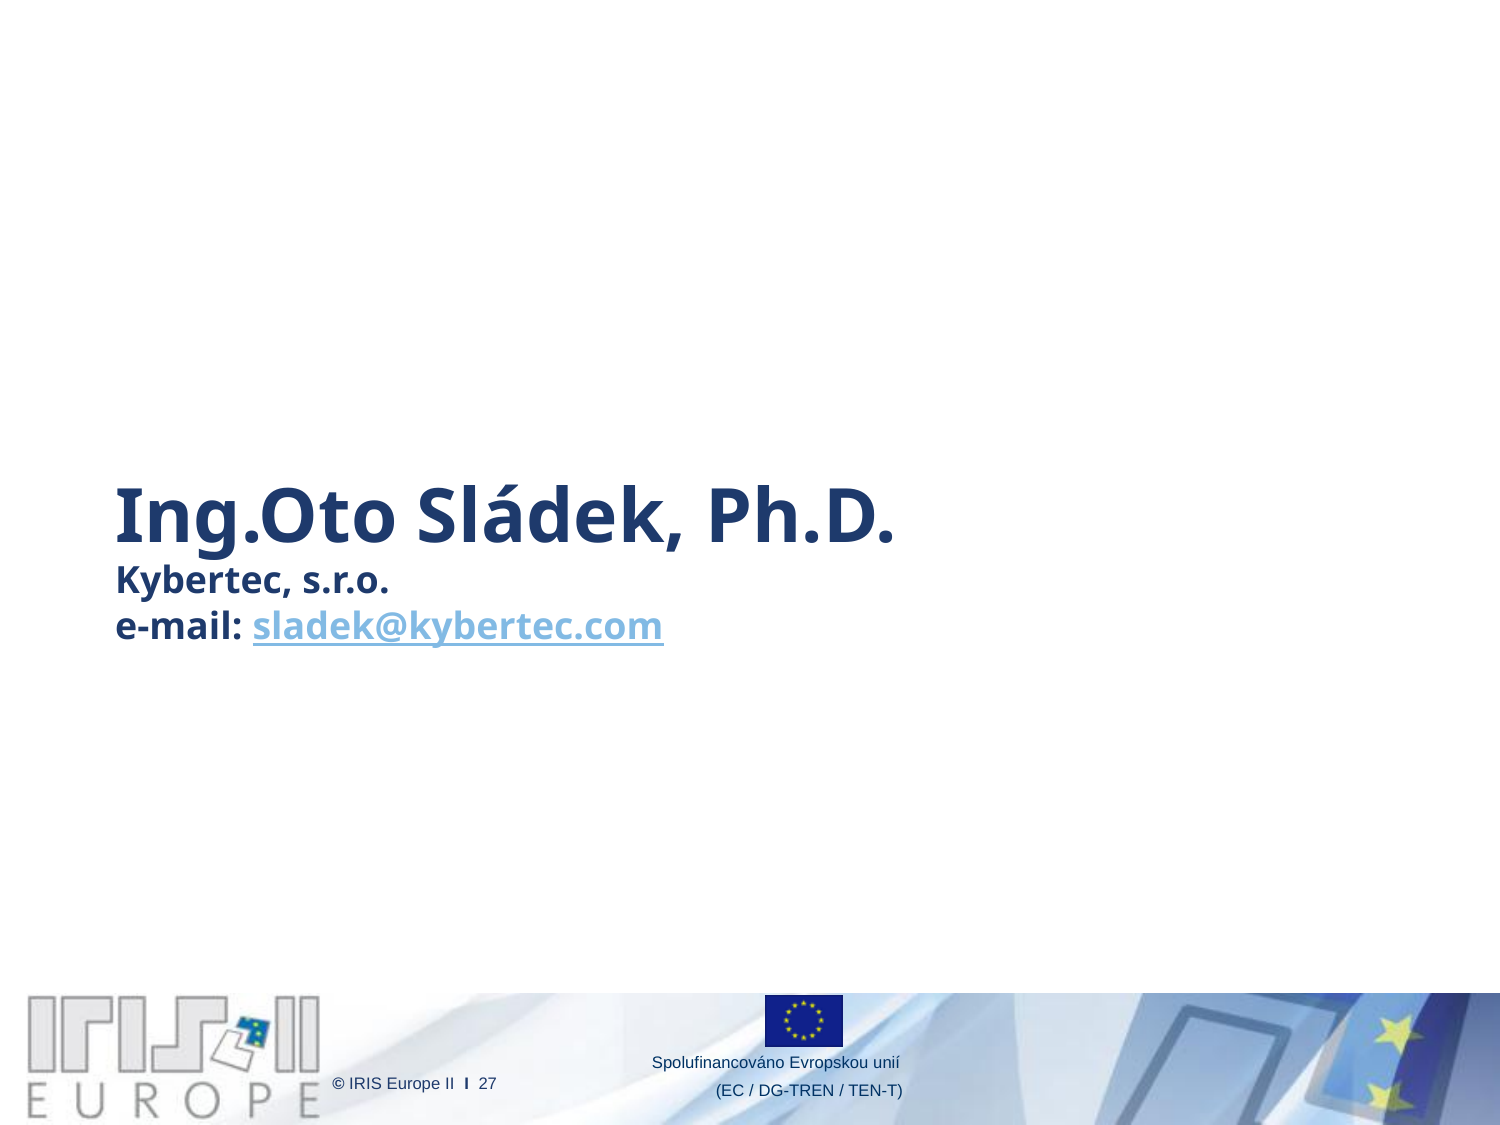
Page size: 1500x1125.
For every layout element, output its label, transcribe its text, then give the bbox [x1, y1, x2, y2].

picture [0, 993, 1500, 1125]
title Ing.Oto Sládek, Ph.D. Kybertec, s.r.o. e-mail: sladek@kybertec.com [100, 314, 1400, 811]
